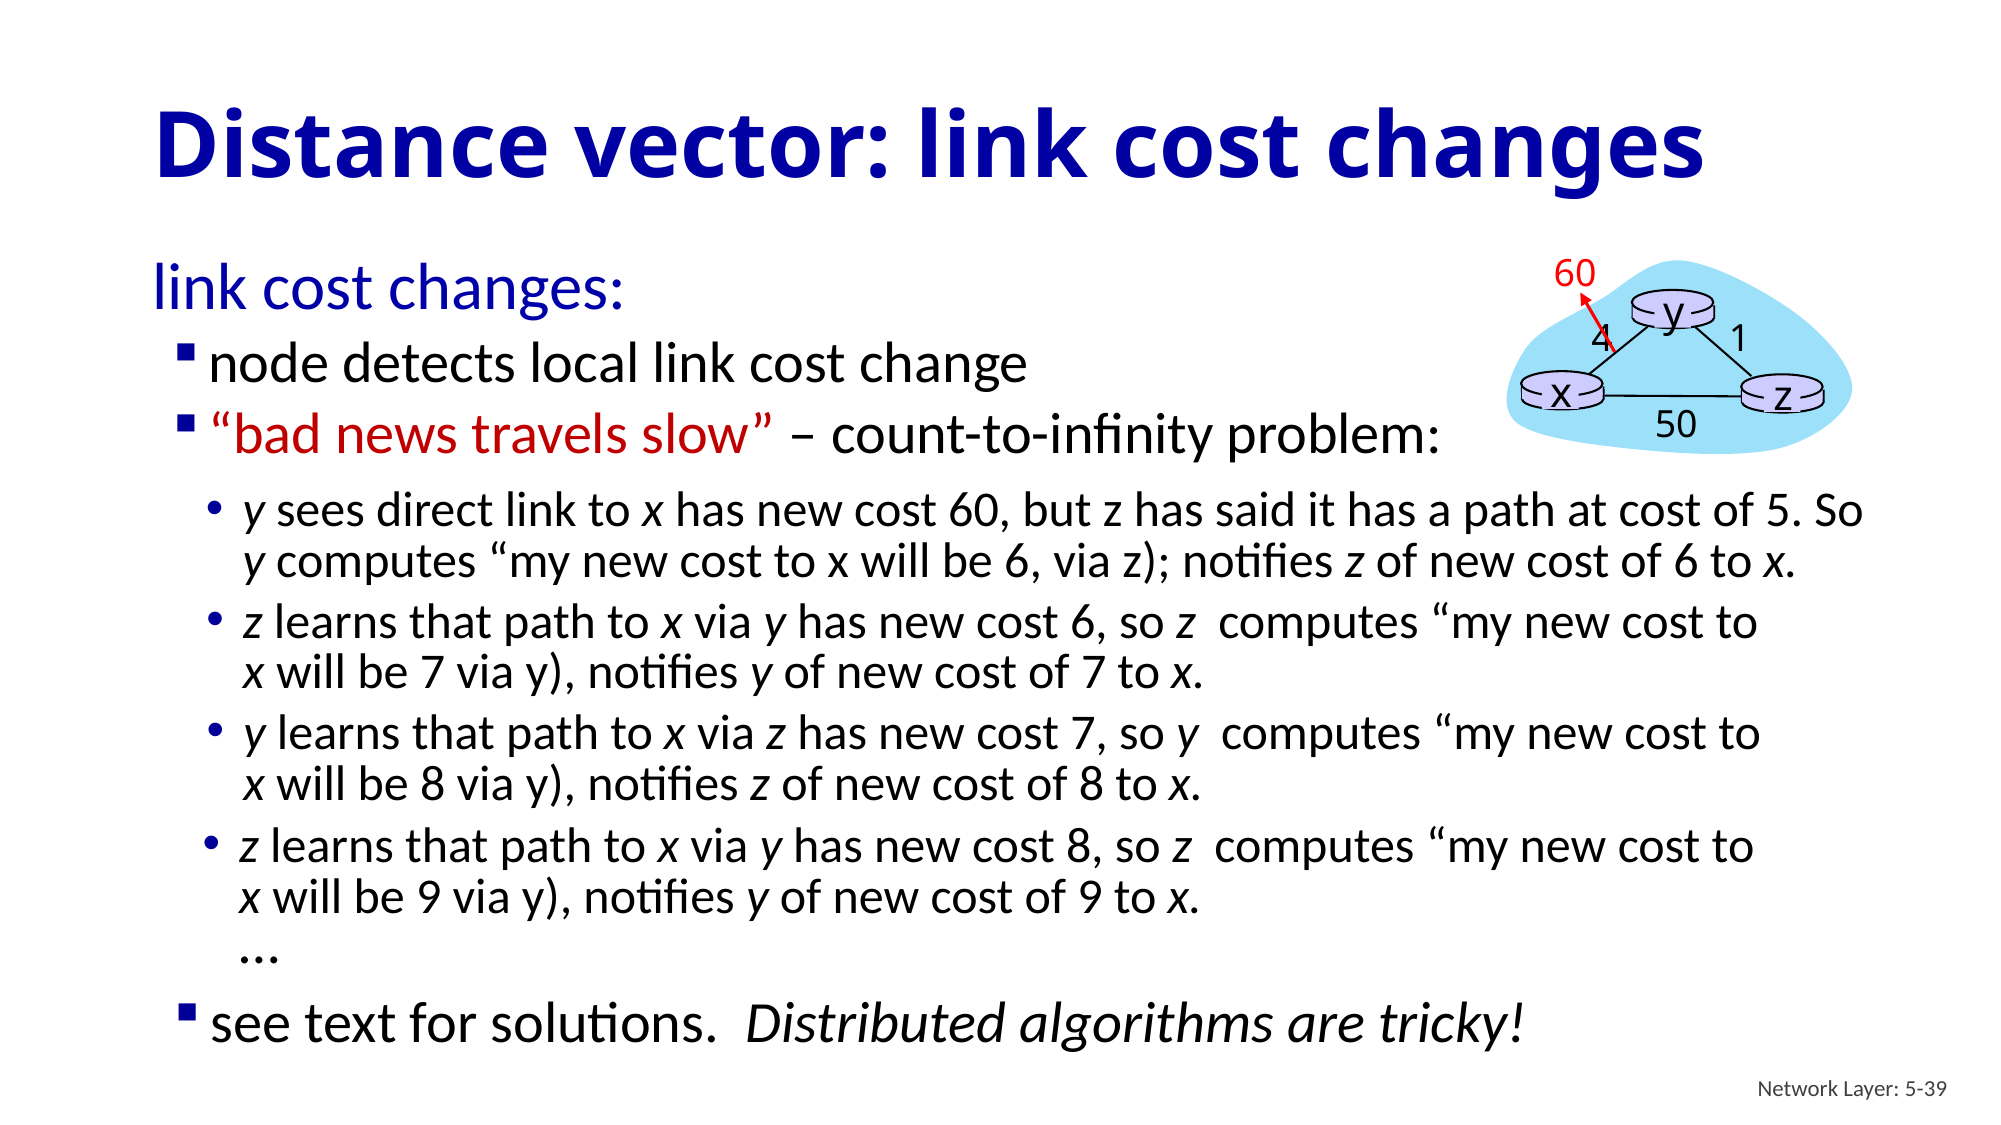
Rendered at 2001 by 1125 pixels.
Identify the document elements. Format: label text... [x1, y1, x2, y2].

text_box link cost changes: node detects local link cost change “bad news travels slow” – count-to-infinity problem: [137, 248, 1461, 578]
text_box z learns that path to x via y has new cost 6, so z computes “my new cost to x will be 7 via y), notifies y of new cost of 7 to x. [171, 589, 1801, 701]
text_box y learns that path to x via z has new cost 7, so y computes “my new cost to x will be 8 via y), notifies z of new cost of 8 to x. [171, 701, 1801, 825]
text_box y sees direct link to x has new cost 60, but z has said it has a path at cost of 5. So y computes “my new cost to x will be 6, via z); notifies z of new cost of 6 to x. [170, 478, 1897, 602]
slide_number Network Layer: 5-39 [1512, 1056, 1963, 1117]
title Distance vector: link cost changes [137, 74, 1863, 221]
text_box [1496, 241, 1855, 458]
text_box see text for solutions. Distributed algorithms are tricky! [138, 987, 1768, 1061]
text_box z learns that path to x via y has new cost 8, so z computes “my new cost to x will be 9 via y), notifies y of new cost of 9 to x. [167, 814, 1797, 938]
text_box … [224, 897, 295, 983]
